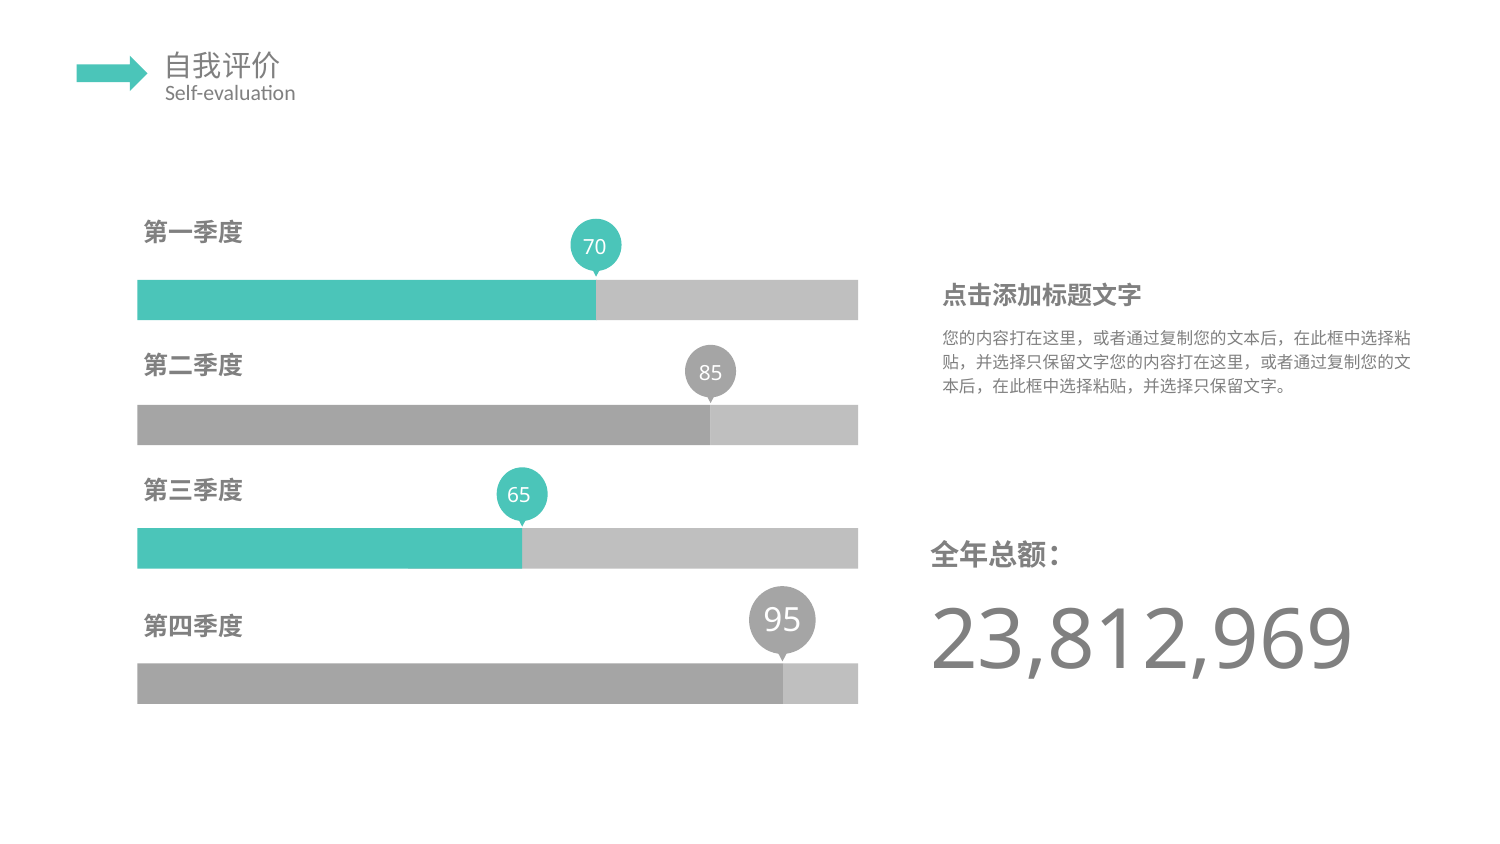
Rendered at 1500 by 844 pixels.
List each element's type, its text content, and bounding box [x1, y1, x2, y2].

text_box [128, 467, 859, 569]
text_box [748, 585, 822, 662]
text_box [128, 603, 859, 705]
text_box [128, 342, 859, 446]
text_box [481, 466, 556, 527]
text_box 全年总额： [919, 530, 1407, 577]
text_box 您的内容打在这里，或者通过复制您的文本后，在此框中选择粘贴，并选择只保留文字您的内容打在这里，或者通过复制您的文本后，在此框中选择粘贴，并选择只保留文字。 [931, 318, 1424, 402]
text_box 点击添加标题文字 [931, 273, 1419, 316]
text_box 23,812,969 [919, 579, 1407, 691]
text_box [128, 209, 859, 321]
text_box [683, 344, 748, 404]
